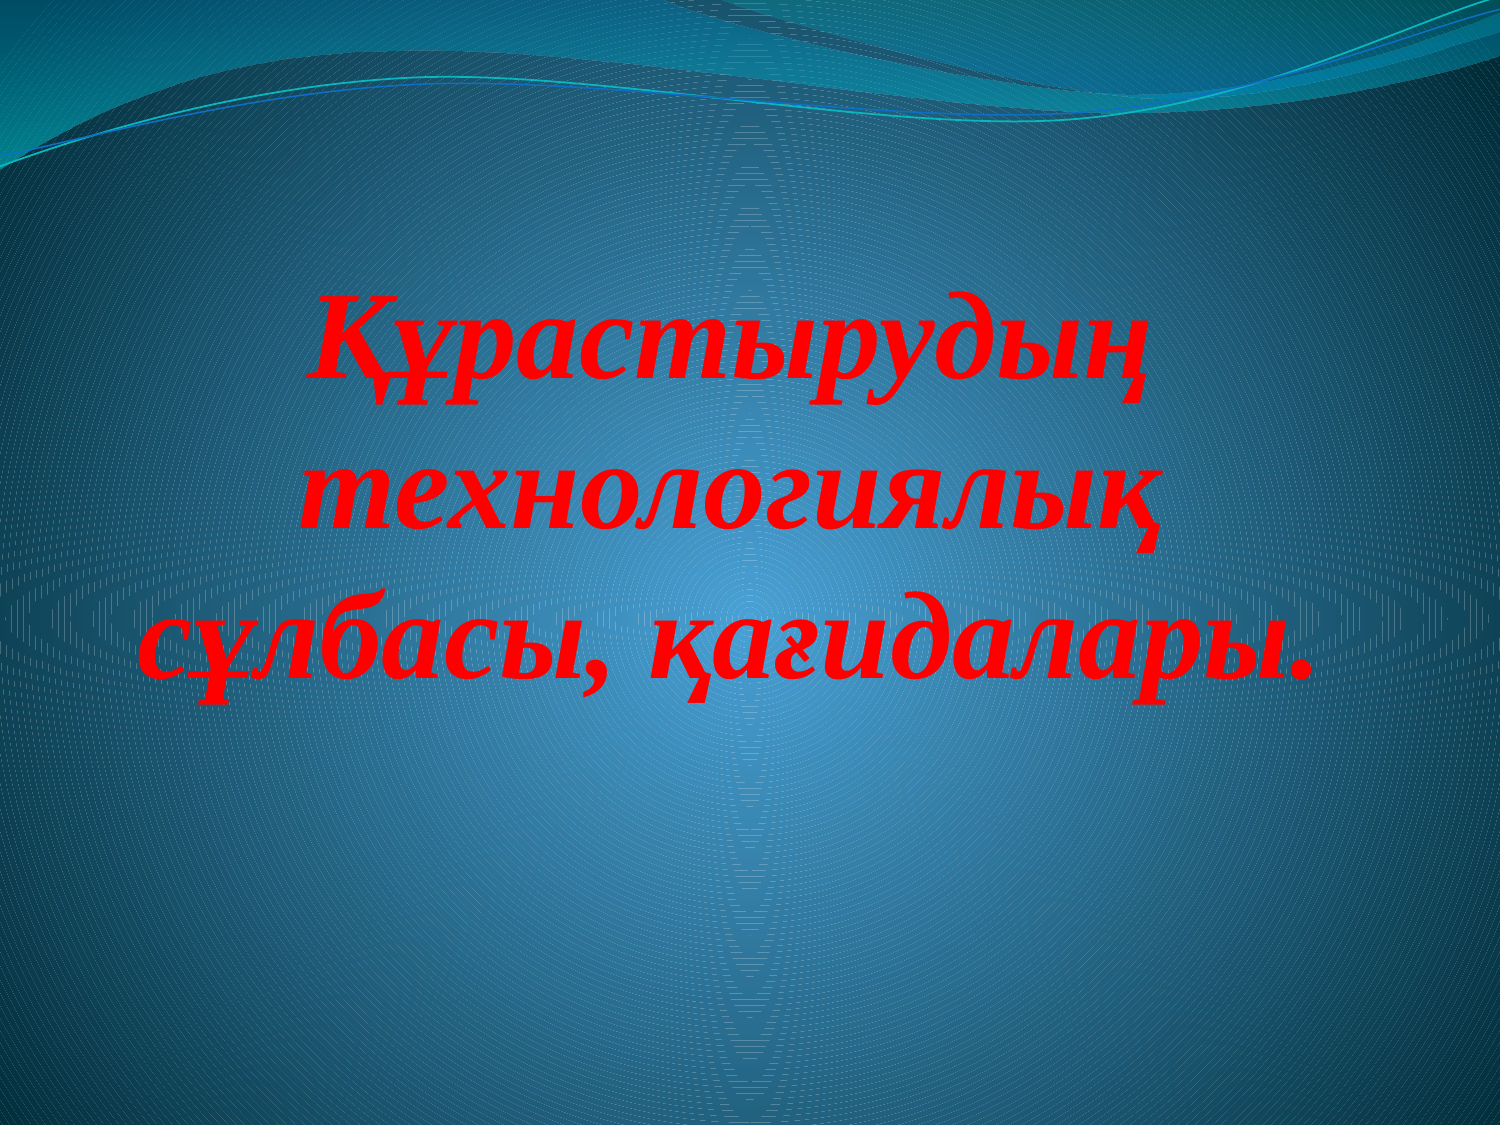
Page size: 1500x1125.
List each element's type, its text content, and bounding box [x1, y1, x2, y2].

title Құрастырудың технологиялық сұлбасы, қағидалары. [87, 93, 1376, 704]
